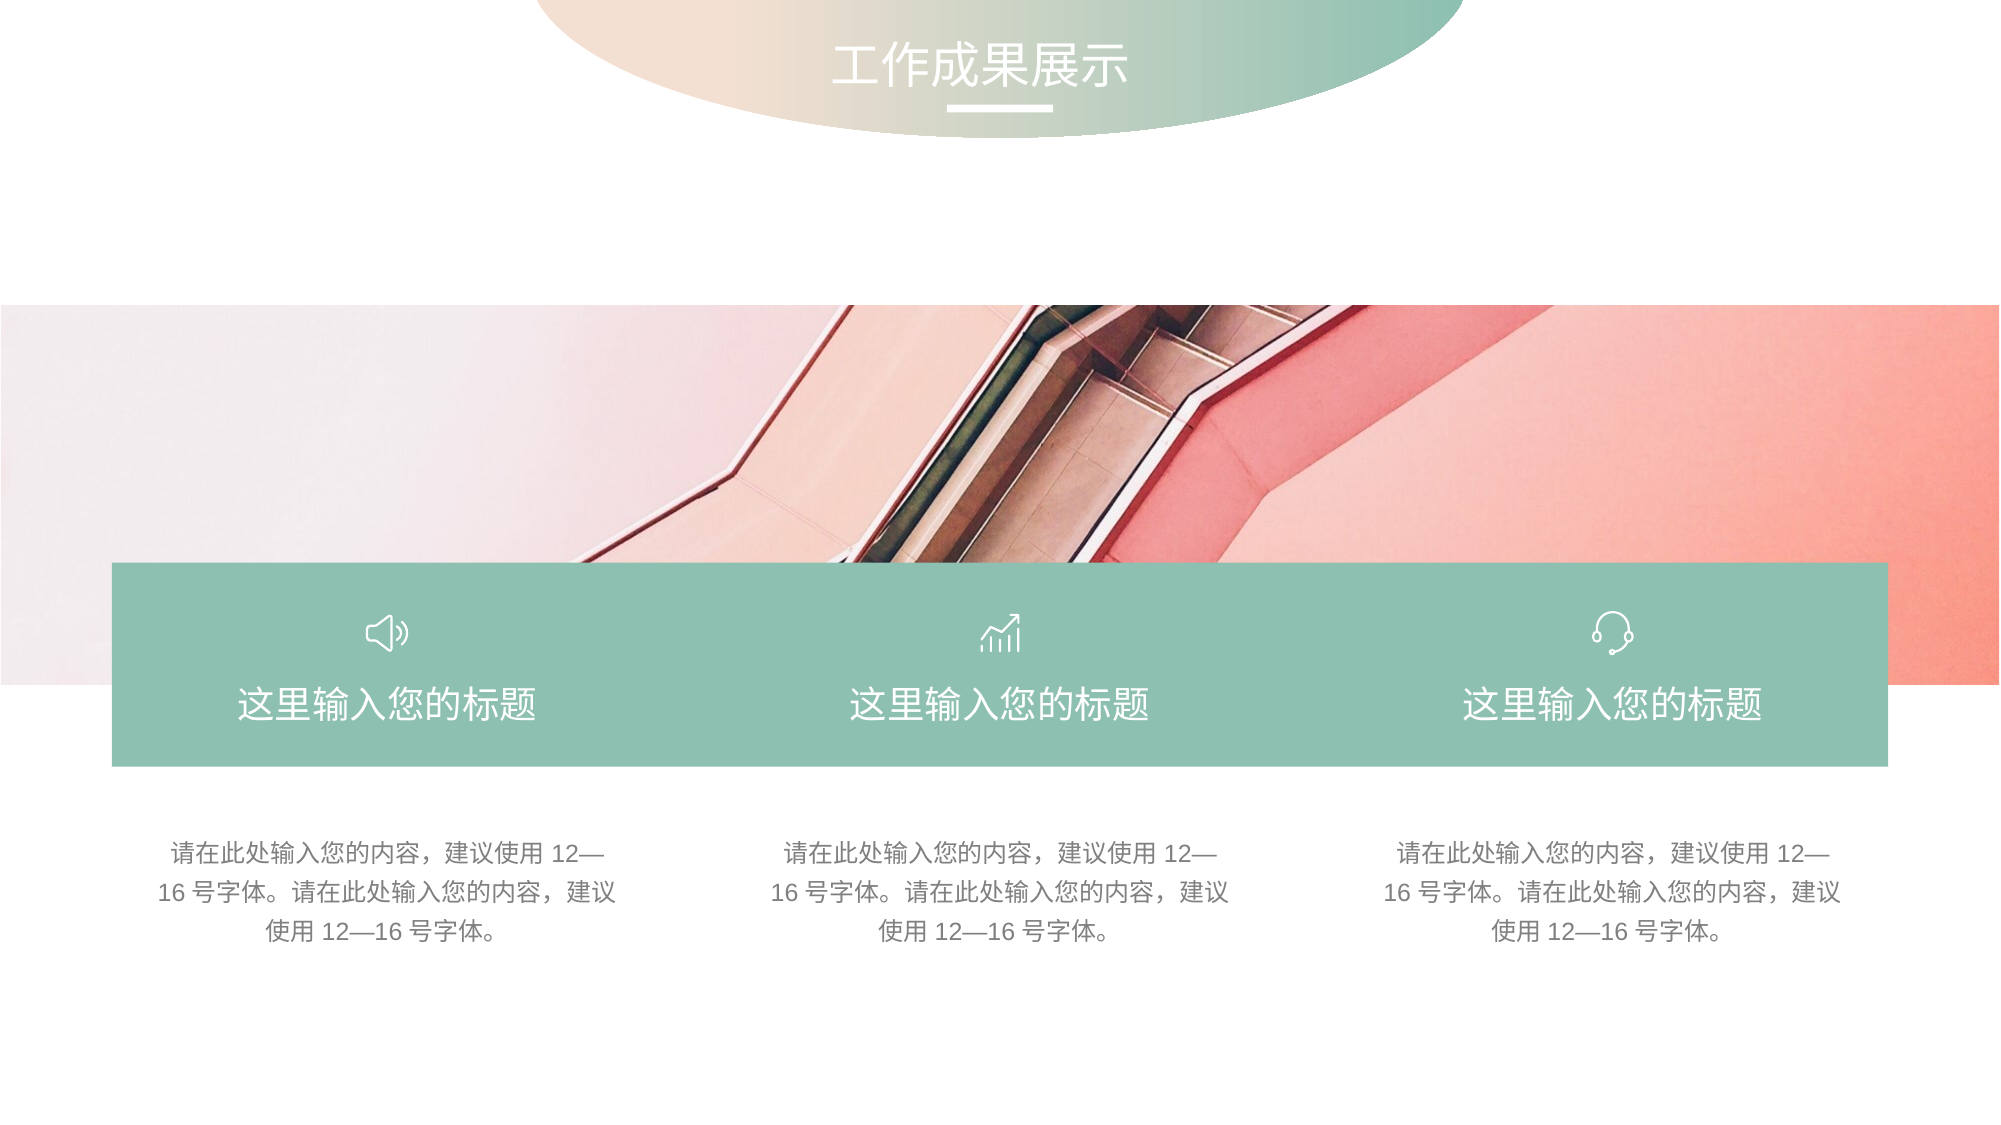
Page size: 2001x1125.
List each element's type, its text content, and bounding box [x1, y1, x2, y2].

text_box [111, 685, 1889, 768]
text_box 这里输入您的标题 [169, 685, 606, 734]
text_box 这里输入您的标题 [781, 685, 1218, 734]
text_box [365, 614, 409, 652]
text_box 工作成果展示 [815, 25, 1185, 101]
text_box [946, 103, 1054, 113]
picture [0, 305, 2000, 685]
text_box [980, 613, 1020, 653]
text_box [535, 0, 1465, 139]
text_box 请在此处输入您的内容，建议使用12—16号字体。请在此处输入您的内容，建议使用12—16号字体。 [141, 821, 633, 953]
text_box 这里输入您的标题 [1394, 685, 1831, 734]
text_box 请在此处输入您的内容，建议使用12—16号字体。请在此处输入您的内容，建议使用12—16号字体。 [754, 821, 1246, 953]
text_box 请在此处输入您的内容，建议使用12—16号字体。请在此处输入您的内容，建议使用12—16号字体。 [1367, 821, 1859, 953]
